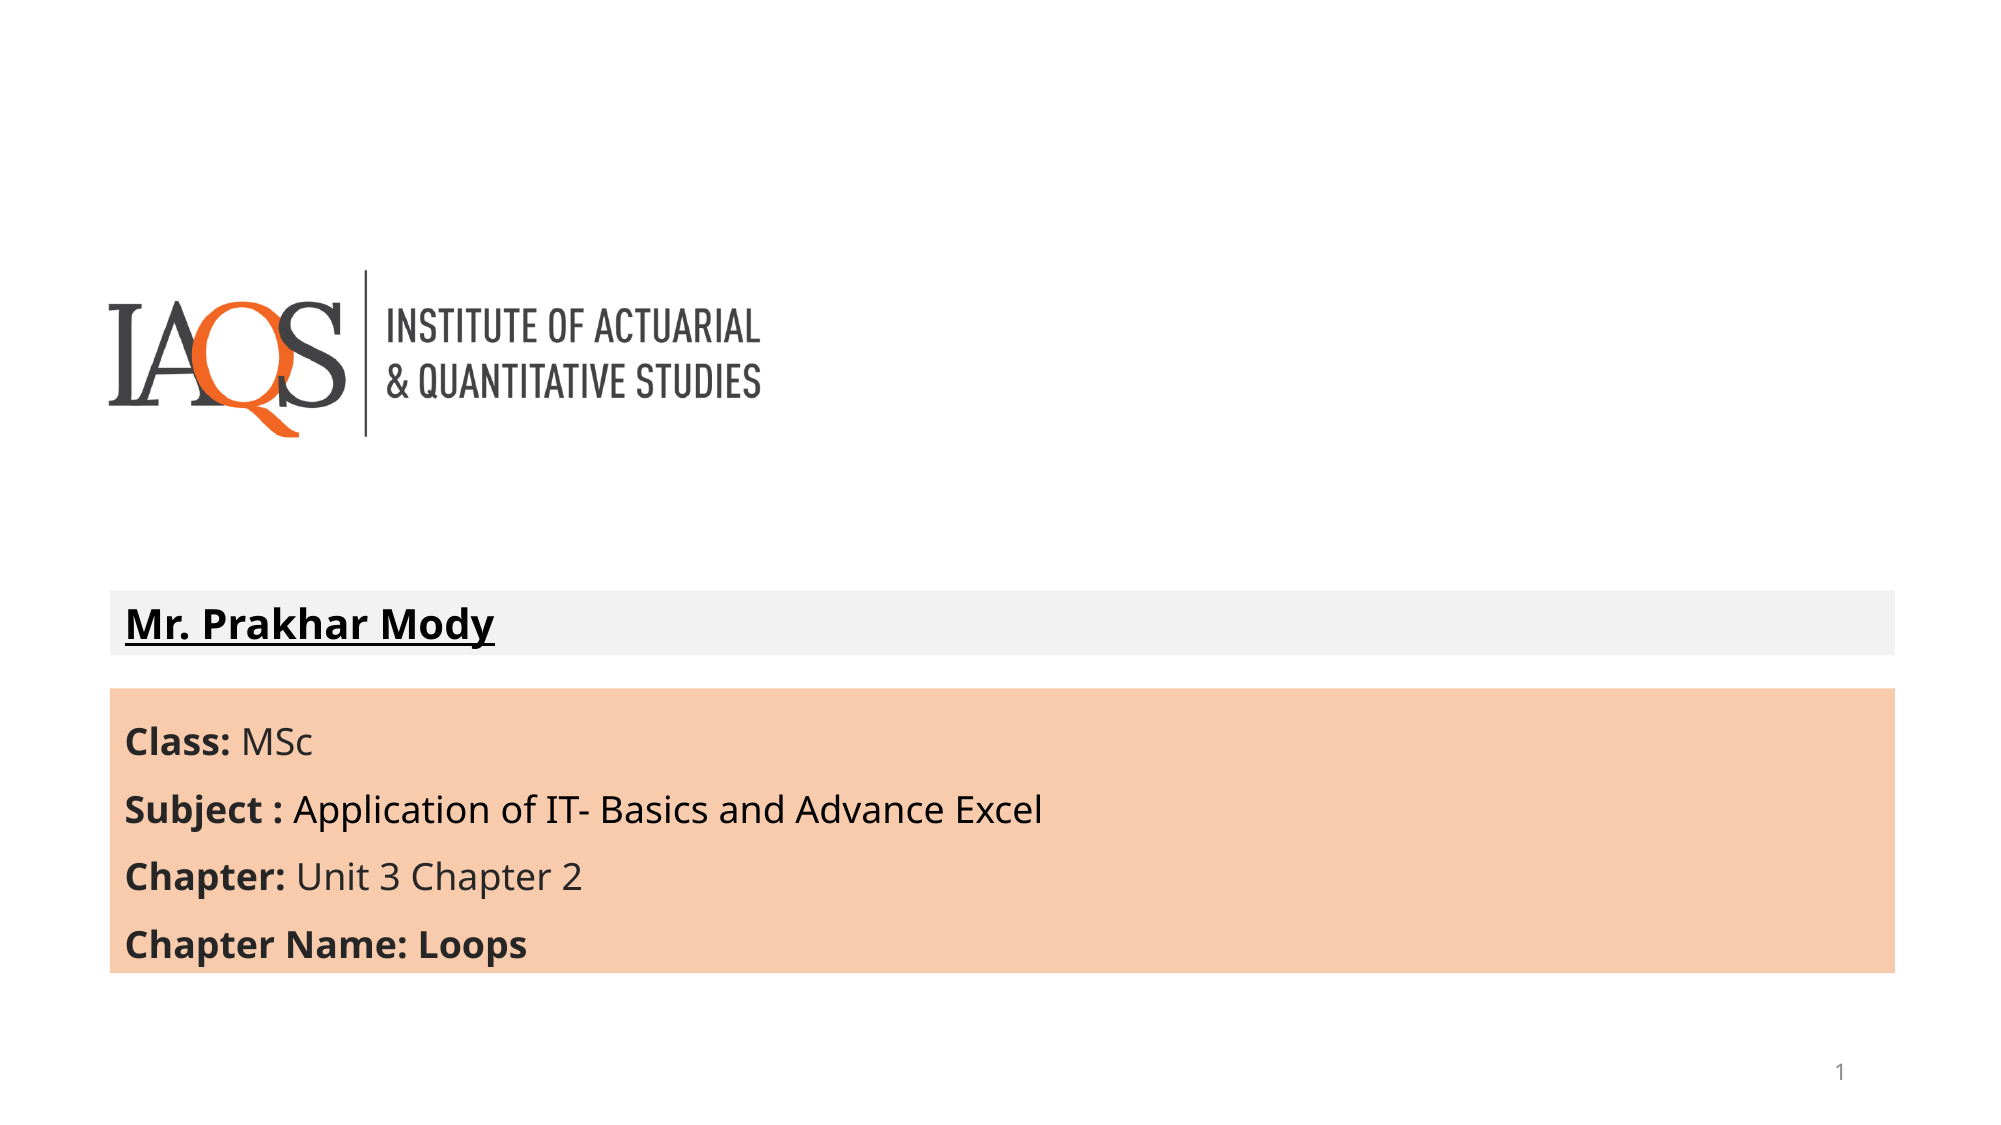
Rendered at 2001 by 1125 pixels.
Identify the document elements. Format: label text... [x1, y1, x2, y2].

text_box Class: MSc Subject : Application of IT- Basics and Advance Excel Chapter: Unit 3 Chapter 2 Chapter Name: Loops [109, 688, 1895, 974]
picture [67, 261, 801, 446]
text_box Mr. Prakhar Mody [109, 590, 1895, 656]
slide_number 1 [1412, 1042, 1863, 1103]
